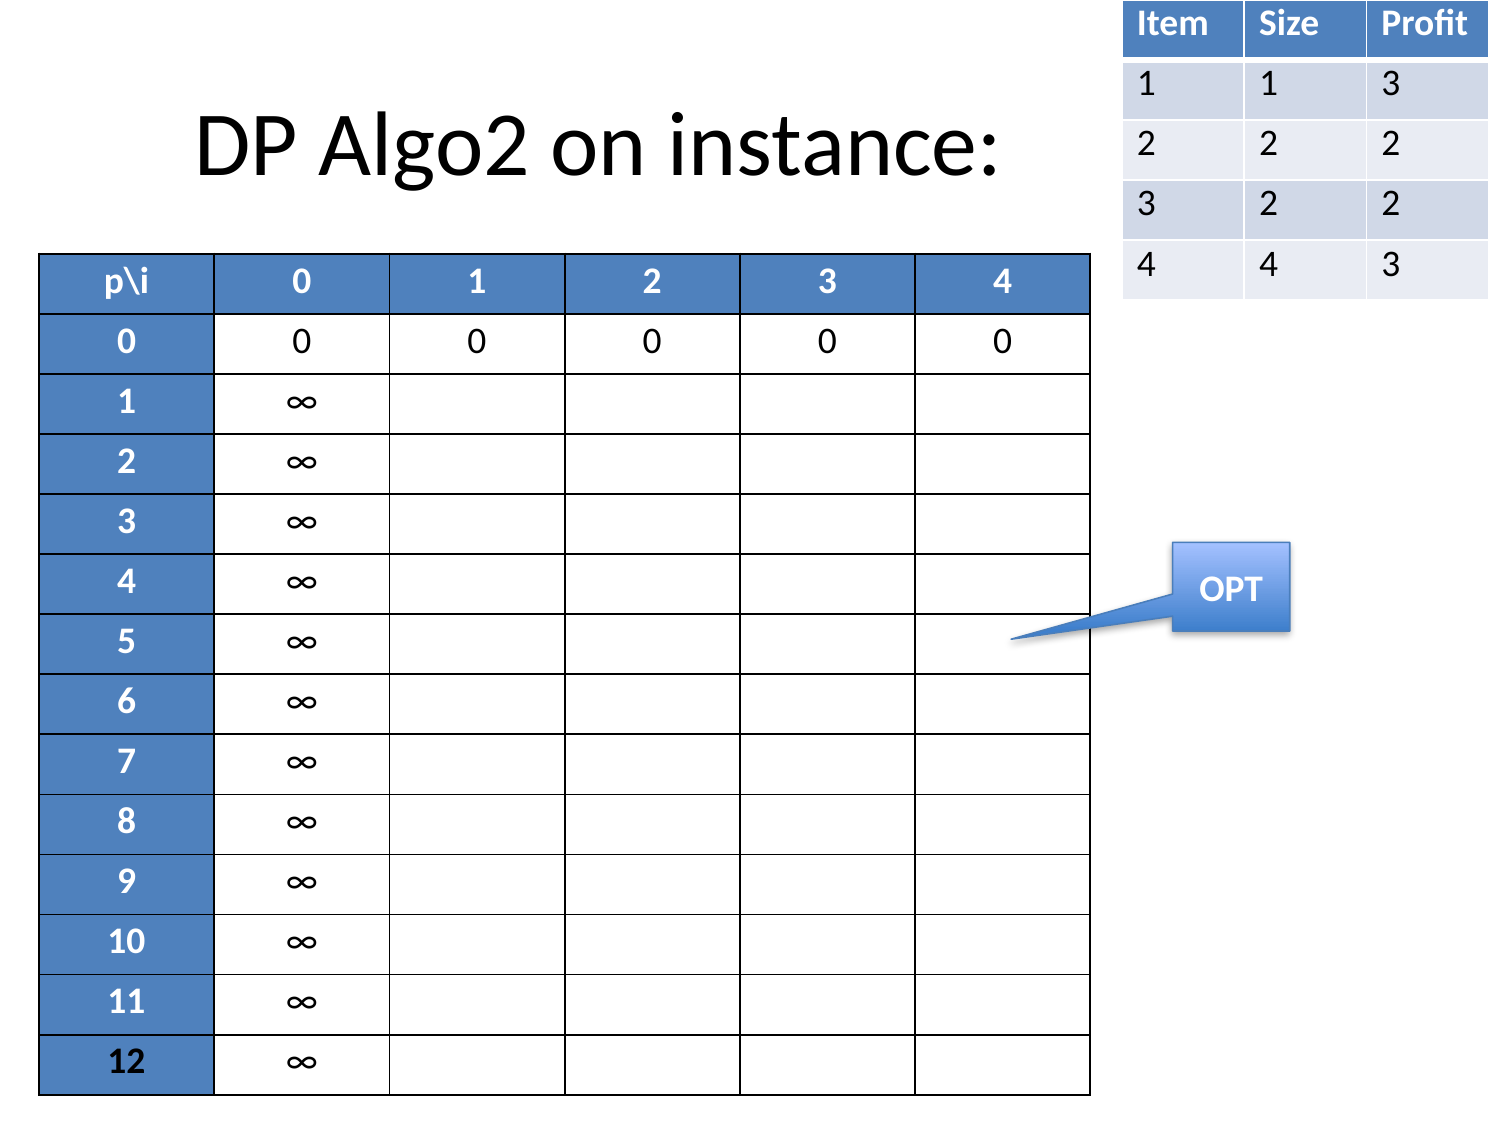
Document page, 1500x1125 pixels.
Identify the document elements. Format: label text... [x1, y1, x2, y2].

table_cell [390, 555, 564, 613]
table_cell [916, 975, 1089, 1034]
table_header Size [1245, 1, 1366, 57]
table_cell [390, 855, 564, 914]
table_cell 4 [40, 555, 213, 613]
table_cell [741, 735, 773, 794]
table_header 3 [741, 255, 914, 313]
table_header 2 [566, 255, 739, 313]
table_cell [566, 975, 739, 1034]
table_cell [741, 555, 776, 613]
table_cell [741, 855, 914, 914]
table_cell [566, 675, 739, 733]
table_cell 2 [1367, 181, 1488, 239]
table_header 0 [215, 255, 389, 313]
table_cell [916, 375, 1089, 433]
table_cell [390, 975, 564, 1034]
table_cell 1 [1245, 63, 1366, 119]
table_cell 5 [40, 615, 213, 673]
table_cell ∞ [215, 375, 389, 433]
table_cell 0 [390, 315, 564, 373]
table_cell [741, 1036, 914, 1094]
table_cell [916, 795, 1089, 854]
table_cell 1 [1123, 63, 1243, 119]
table_cell [1001, 615, 1089, 673]
table_cell [390, 615, 564, 673]
table_cell [390, 375, 564, 433]
table_cell 10 [40, 915, 213, 974]
table_cell ∞ [215, 435, 389, 493]
table_cell 3 [1367, 241, 1488, 299]
table_cell [566, 795, 739, 854]
table_cell 2 [1245, 181, 1366, 239]
table_cell [741, 495, 914, 553]
table_cell [1001, 735, 1089, 794]
table_cell 0 [40, 315, 213, 373]
table_cell [566, 495, 739, 553]
table_cell 4 [1245, 241, 1366, 299]
table_cell [1001, 675, 1089, 733]
table_cell 11 [40, 975, 213, 1034]
table_cell [741, 795, 914, 854]
table_cell [566, 855, 739, 914]
table_cell ∞ [215, 675, 389, 733]
table_cell [390, 795, 564, 854]
table_cell 4 [1123, 241, 1243, 299]
table_cell [916, 495, 1089, 553]
table_cell [390, 915, 564, 974]
table_cell [741, 615, 773, 673]
table_cell [566, 615, 739, 673]
table_cell 1 [40, 375, 213, 433]
table_cell 3 [1367, 63, 1488, 119]
table_header Profit [1367, 1, 1488, 57]
table_cell [390, 495, 564, 553]
table_cell 3 [40, 495, 213, 553]
table_cell [566, 735, 739, 794]
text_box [779, 554, 997, 797]
table_header 4 [916, 255, 1089, 313]
table_cell [741, 975, 914, 1034]
table_cell [916, 915, 1089, 974]
table_cell 6 [40, 675, 213, 733]
table_cell ∞ [215, 915, 389, 974]
table_cell 2 [1367, 121, 1488, 179]
table_cell 0 [215, 315, 389, 373]
table_cell [741, 675, 773, 733]
table_cell ∞ [215, 495, 389, 553]
table_cell [741, 435, 914, 493]
table_cell [566, 435, 739, 493]
table_cell [390, 1036, 564, 1094]
table_cell ∞ [215, 735, 389, 794]
table_cell 2 [1123, 121, 1243, 179]
text_box OPT [1010, 541, 1291, 640]
table_cell [998, 555, 1089, 613]
table_cell [566, 555, 739, 613]
table_cell 0 [566, 315, 739, 373]
table_cell ∞ [215, 975, 389, 1034]
table_cell [566, 375, 739, 433]
table_cell [390, 735, 564, 794]
table_cell [390, 435, 564, 493]
table_cell 2 [1245, 121, 1366, 179]
table_cell [741, 915, 914, 974]
table_cell 7 [40, 735, 213, 794]
table_cell 0 [741, 315, 914, 373]
table_cell [566, 1036, 739, 1094]
table_cell [741, 375, 914, 433]
table_cell ∞ [215, 1036, 389, 1094]
table_cell 8 [40, 795, 213, 854]
table_cell ∞ [215, 795, 389, 854]
table_header Item [1123, 1, 1243, 57]
table_cell ∞ [215, 855, 389, 914]
table_cell 3 [1123, 181, 1243, 239]
table_cell ∞ [215, 615, 389, 673]
table_cell [916, 855, 1089, 914]
table_cell 12 [40, 1036, 213, 1094]
table_cell 2 [40, 435, 213, 493]
table_cell [916, 435, 1089, 493]
table_cell [390, 675, 564, 733]
table_cell [566, 915, 739, 974]
title DP Algo2 on instance: [0, 45, 1121, 233]
table_cell [916, 1036, 1089, 1094]
table_cell ∞ [215, 555, 389, 613]
table_header p\i [40, 255, 213, 313]
table_cell 0 [916, 315, 1089, 373]
table_header 1 [390, 255, 564, 313]
table_cell 9 [40, 855, 213, 914]
